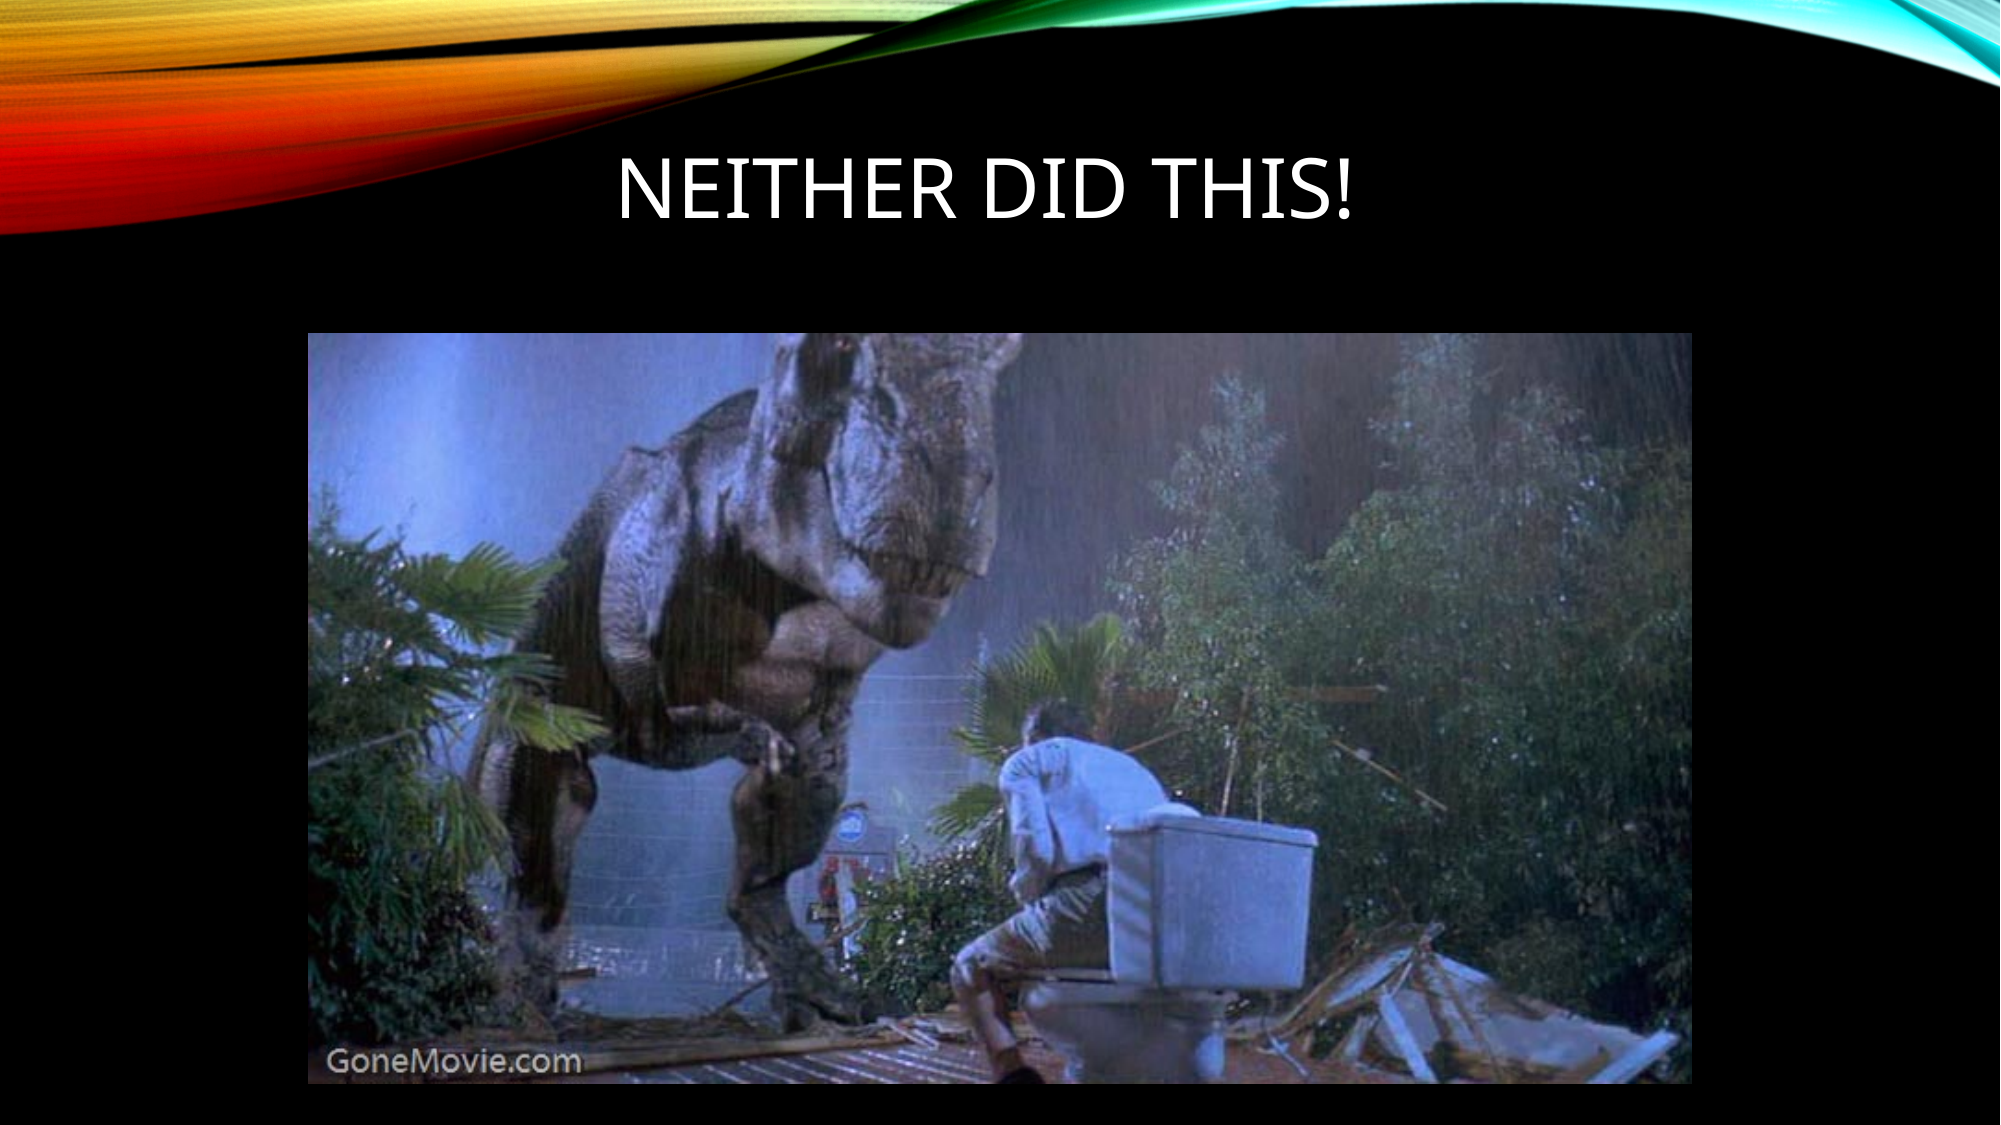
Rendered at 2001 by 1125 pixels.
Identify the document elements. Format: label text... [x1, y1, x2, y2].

title Neither did this! [279, 86, 1692, 299]
picture [0, 0, 2000, 237]
picture [308, 332, 1692, 1084]
